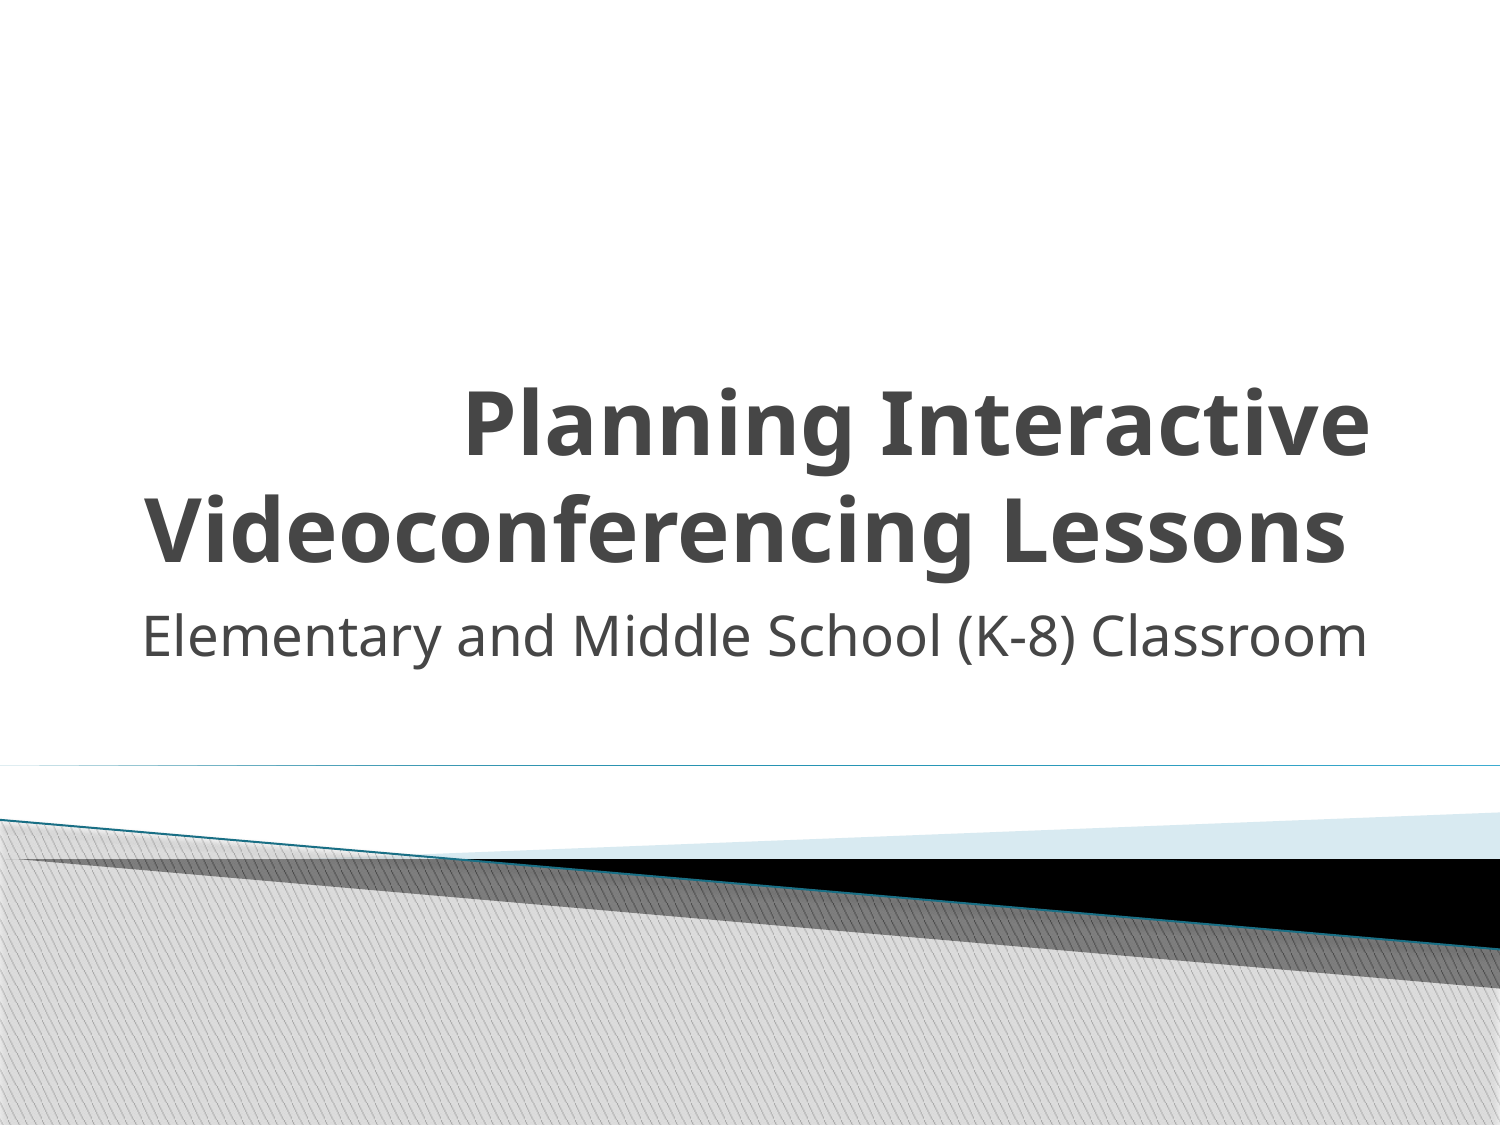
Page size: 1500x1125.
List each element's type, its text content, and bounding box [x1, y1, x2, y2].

subtitle Elementary and Middle School (K-8) Classroom [112, 592, 1388, 790]
title Planning Interactive Videoconferencing Lessons [112, 287, 1388, 588]
picture [5, 859, 1500, 989]
